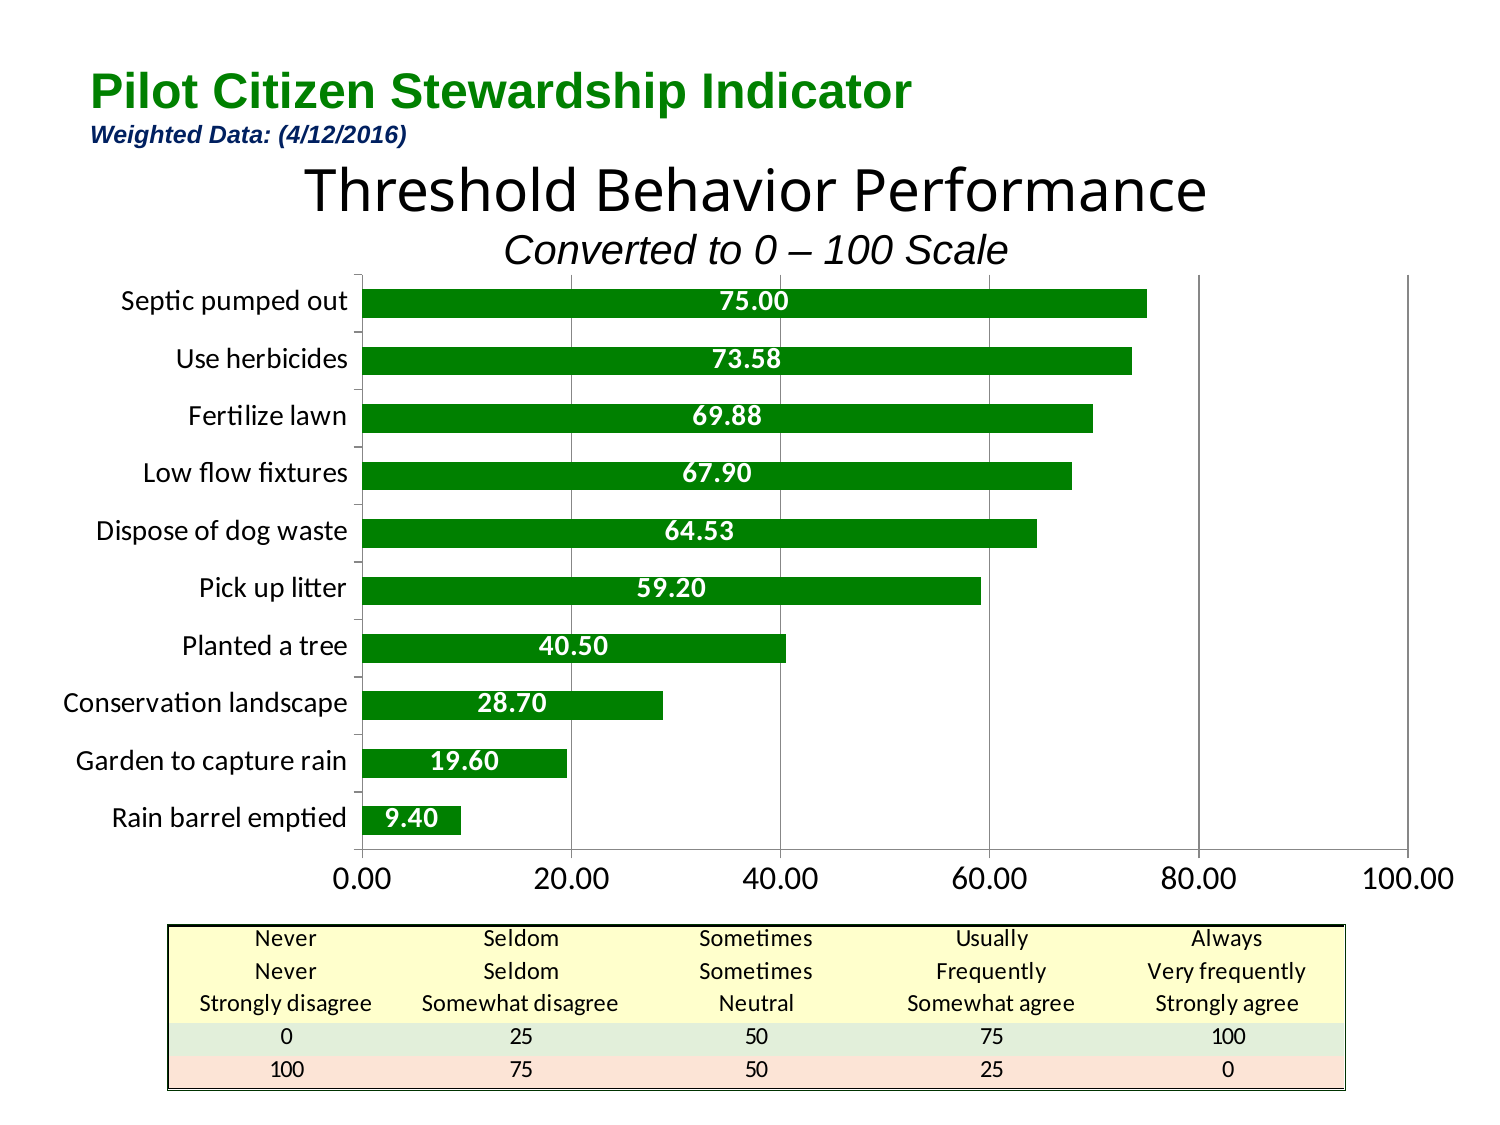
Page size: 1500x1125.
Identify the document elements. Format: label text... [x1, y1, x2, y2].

picture [166, 924, 1346, 1091]
chart [49, 250, 1463, 1051]
title Threshold Behavior Performance Converted to 0 – 100 Scale [81, 135, 1432, 249]
text_box Pilot Citizen Stewardship Indicator Weighted Data: (4/12/2016) [74, 45, 1425, 163]
